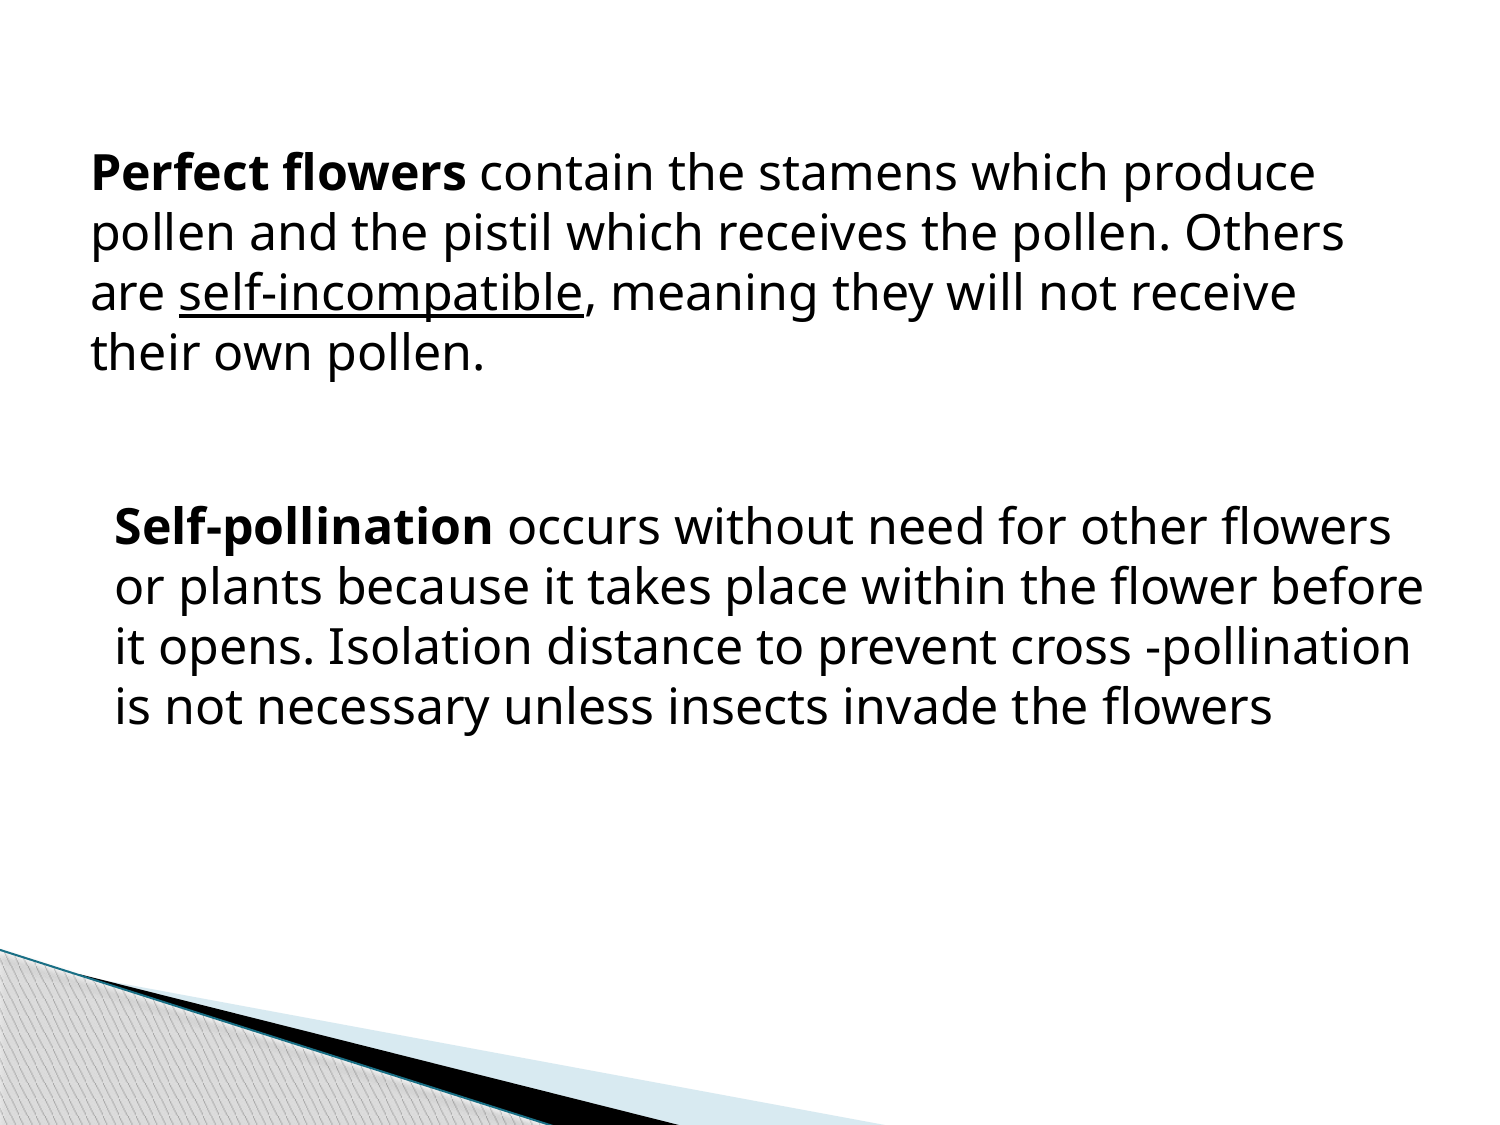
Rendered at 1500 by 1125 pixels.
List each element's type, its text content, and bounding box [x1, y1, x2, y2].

text_box Perfect flowers contain the stamens which produce pollen and the pistil which receives the pollen. Others are self-incompatible, meaning they will not receive their own pollen. [74, 132, 1413, 508]
text_box Self-pollination occurs without need for other flowers or plants because it takes place within the flower before it opens. Isolation distance to prevent cross -pollination is not necessary unless insects invade the flowers [99, 487, 1450, 923]
